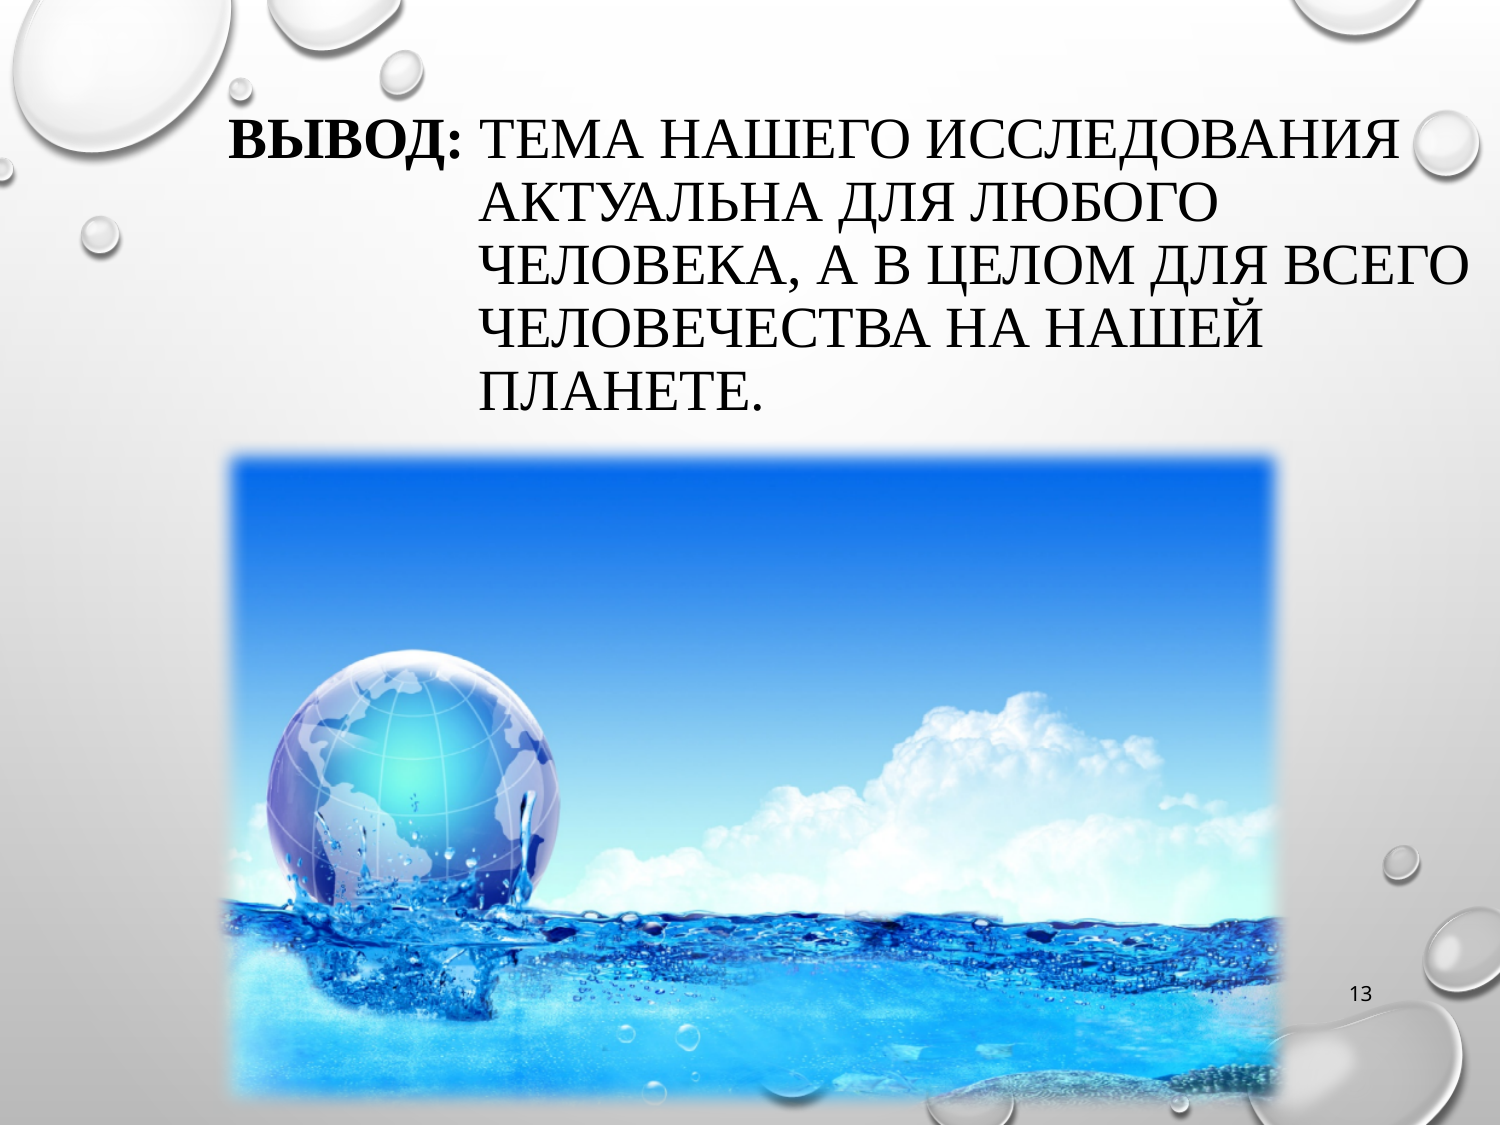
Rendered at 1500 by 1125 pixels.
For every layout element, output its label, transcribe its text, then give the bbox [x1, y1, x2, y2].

picture [0, 0, 1500, 1125]
slide_number 13 [1298, 965, 1388, 1025]
title Вывод: тема нашего исследования актуальна для любого человека, а в целом для всего человечества на нашей планете. [213, 103, 1489, 428]
